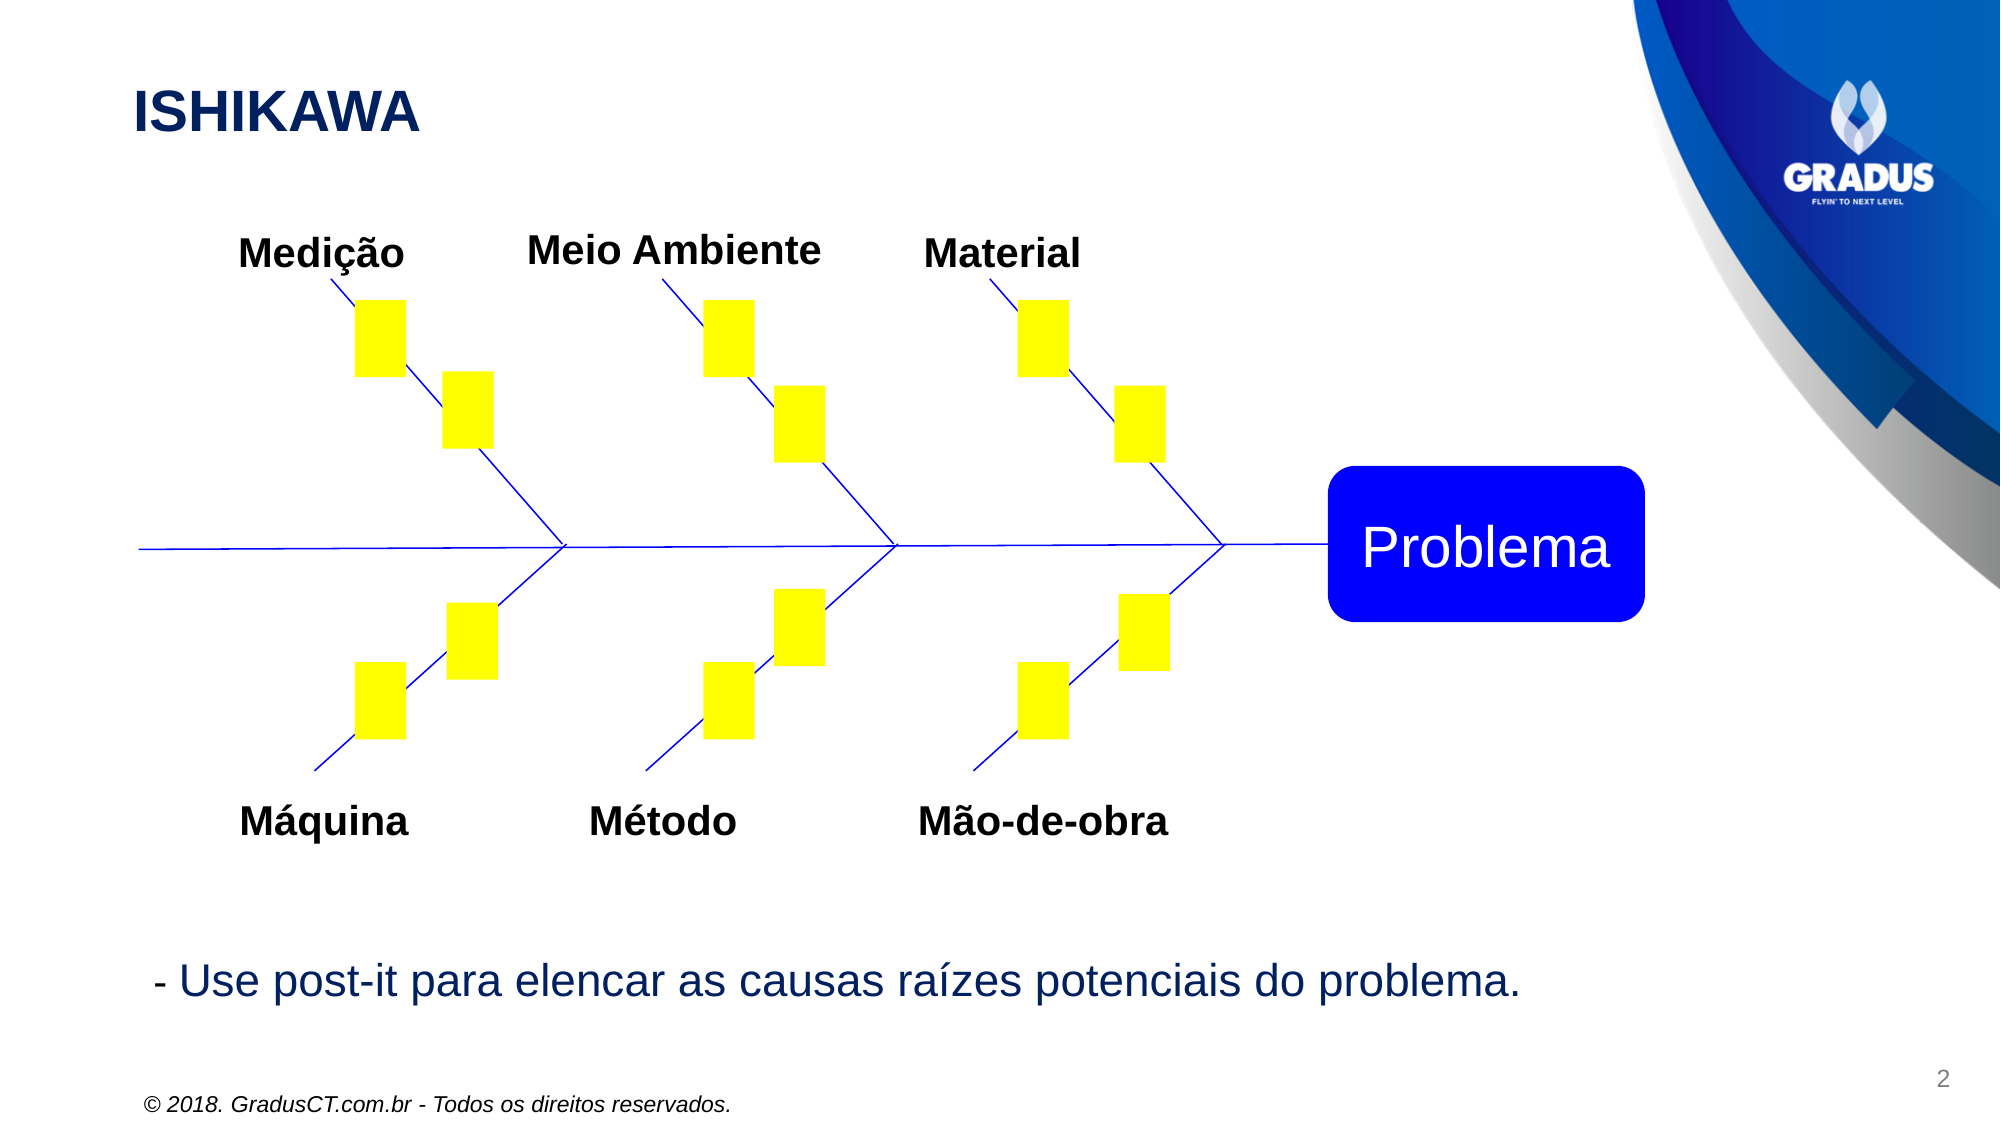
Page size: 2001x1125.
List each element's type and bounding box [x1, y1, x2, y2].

text_box [1228, 543, 1331, 550]
text_box [138, 543, 327, 550]
text_box [564, 543, 644, 550]
text_box [314, 558, 567, 772]
text_box [645, 543, 899, 772]
picture [0, 0, 2000, 1125]
text_box [330, 278, 563, 545]
text_box [662, 278, 894, 542]
text_box [989, 278, 1222, 542]
text_box [900, 543, 972, 550]
text_box [973, 543, 1226, 772]
